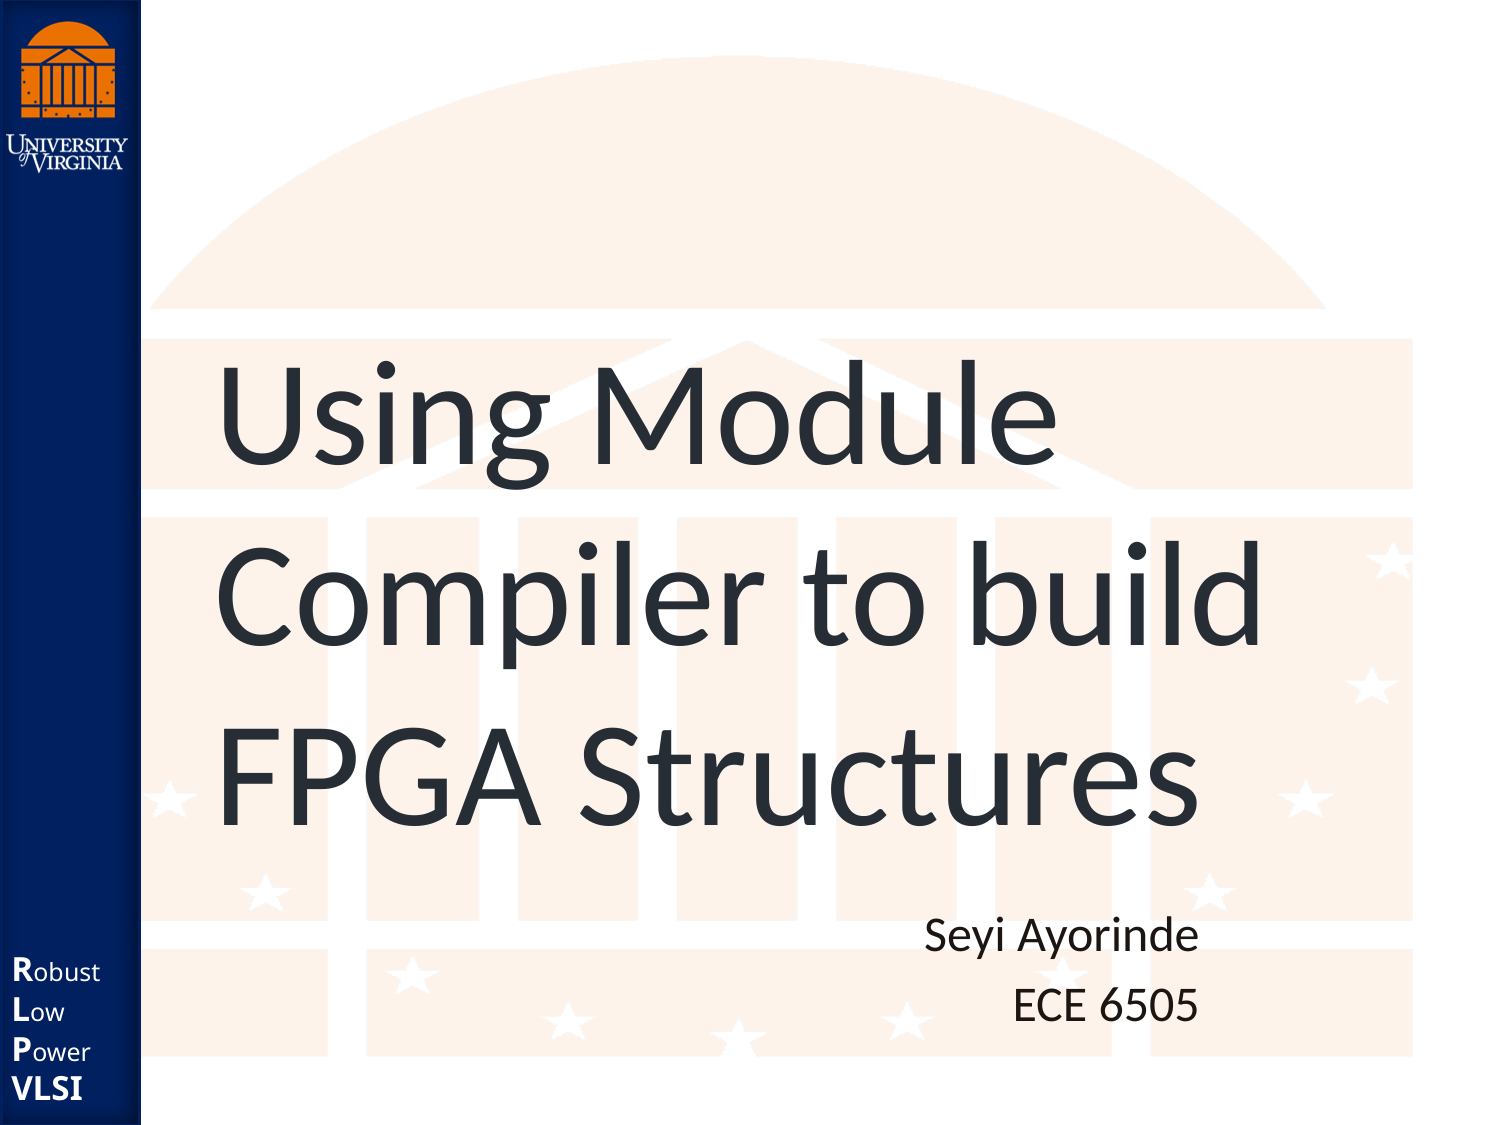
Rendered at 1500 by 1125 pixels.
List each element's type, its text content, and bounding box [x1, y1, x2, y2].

subtitle Seyi Ayorinde ECE 6505 [199, 894, 1215, 1050]
title Using Module Compiler to build FPGA Structures [199, 107, 1387, 863]
picture [0, 0, 141, 1125]
